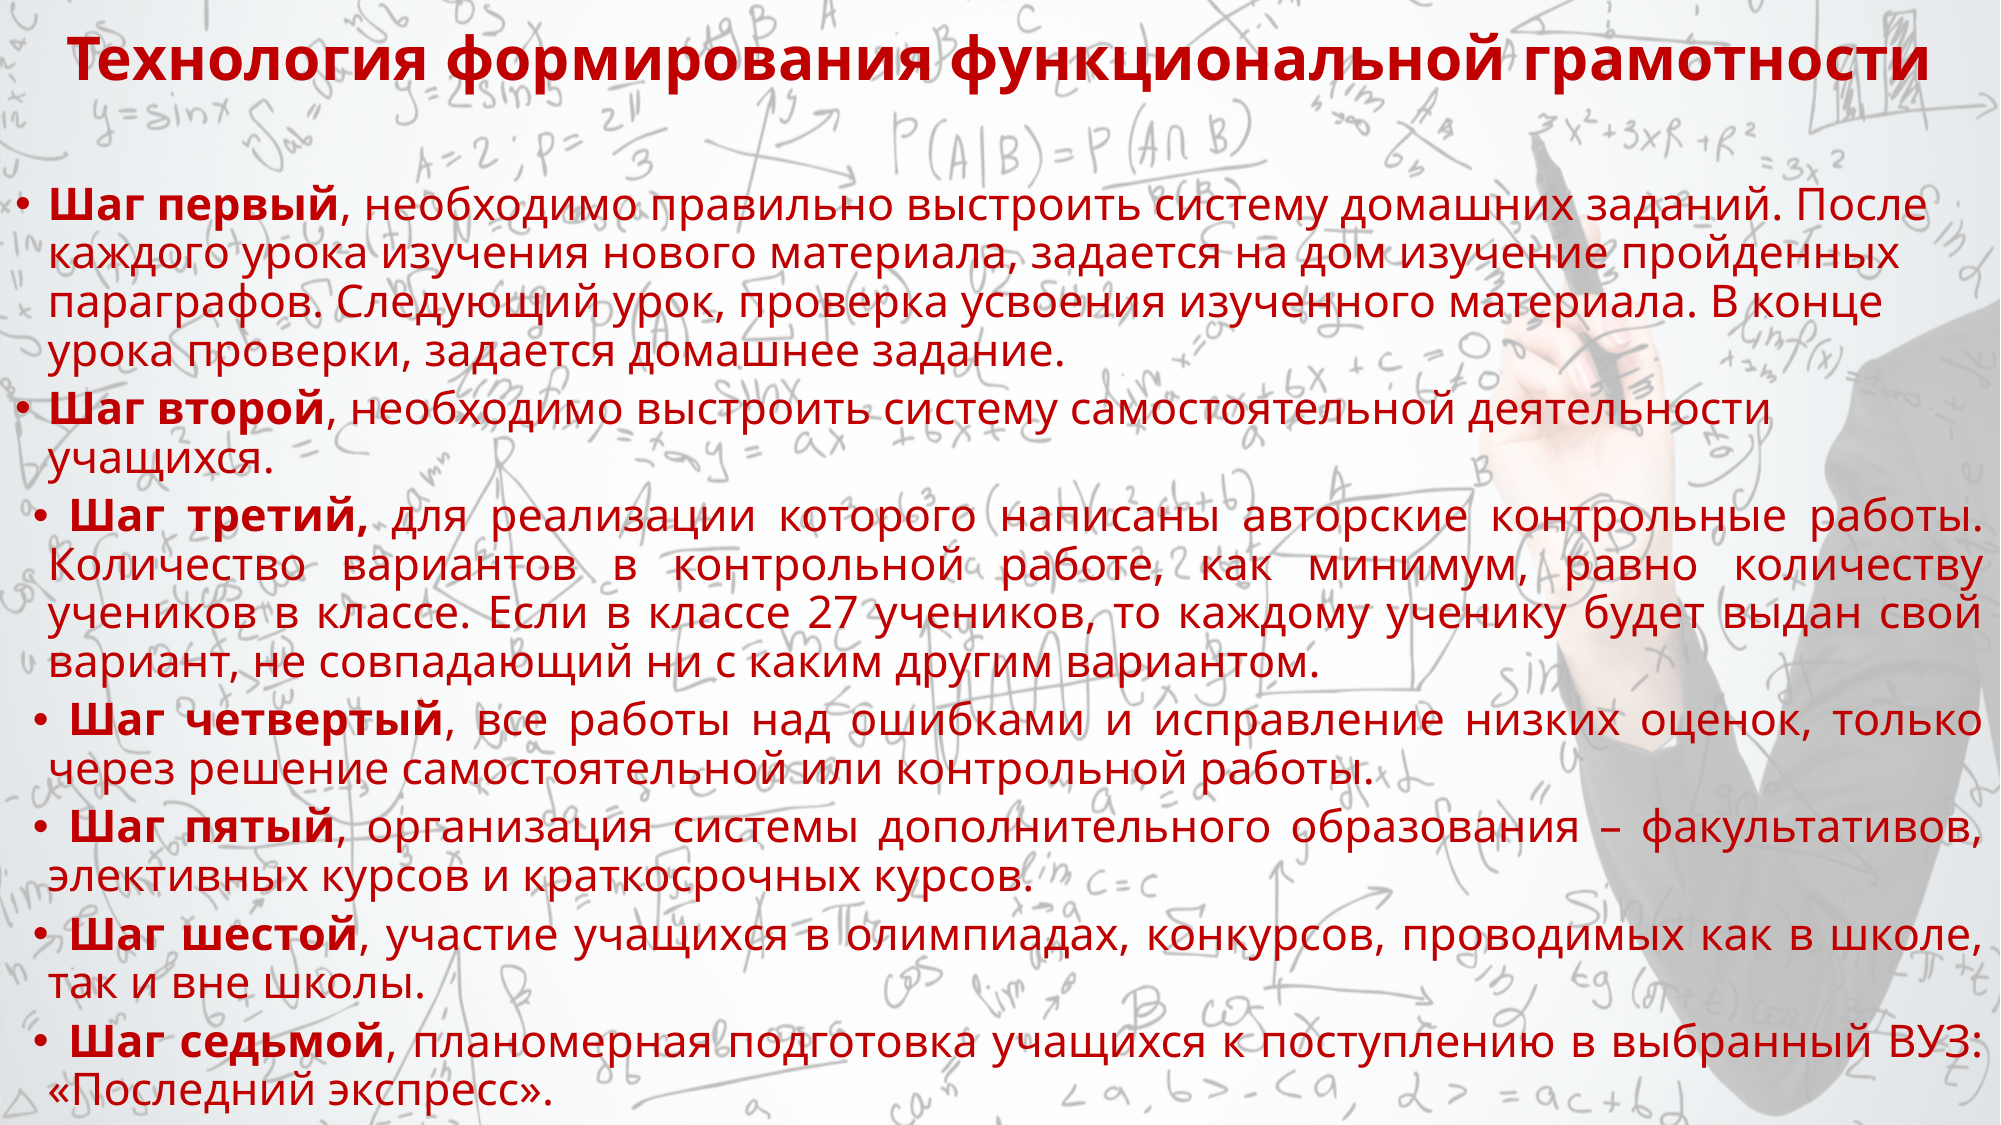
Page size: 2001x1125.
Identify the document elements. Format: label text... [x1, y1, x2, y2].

list Шаг первый, необходимо правильно выстроить систему домашних заданий. После каждого урока изучения нового материала, задается на дом изучение пройденных параграфов. Следующий урок, проверка усвоения изученного материала. В конце урока проверки, задается домашнее задание. Шаг второй, необходимо выстроить систему самостоятельной деятельности учащихся. Шаг третий, для реализации которого написаны авторские контрольные работы. Количество вариантов в контрольной работе, как минимум, равно количеству учеников в классе. Если в классе 27 учеников, то каждому ученику будет выдан свой вариант, не совпадающий ни с каким другим вариантом. Шаг четвертый, все работы над ошибками и исправление низких оценок, только через решение самостоятельной или контрольной работы. Шаг пятый, организация системы дополнительного образования – факультативов, элективных курсов и краткосрочных курсов. Шаг шестой, участие учащихся в олимпиадах, конкурсов, проводимых как в школе, так и вне школы. Шаг седьмой, планомерная подготовка учащихся к поступлению в выбранный ВУЗ: «Последний экспресс». [0, 174, 2000, 1125]
title Технология формирования функциональной грамотности [0, 0, 2000, 121]
